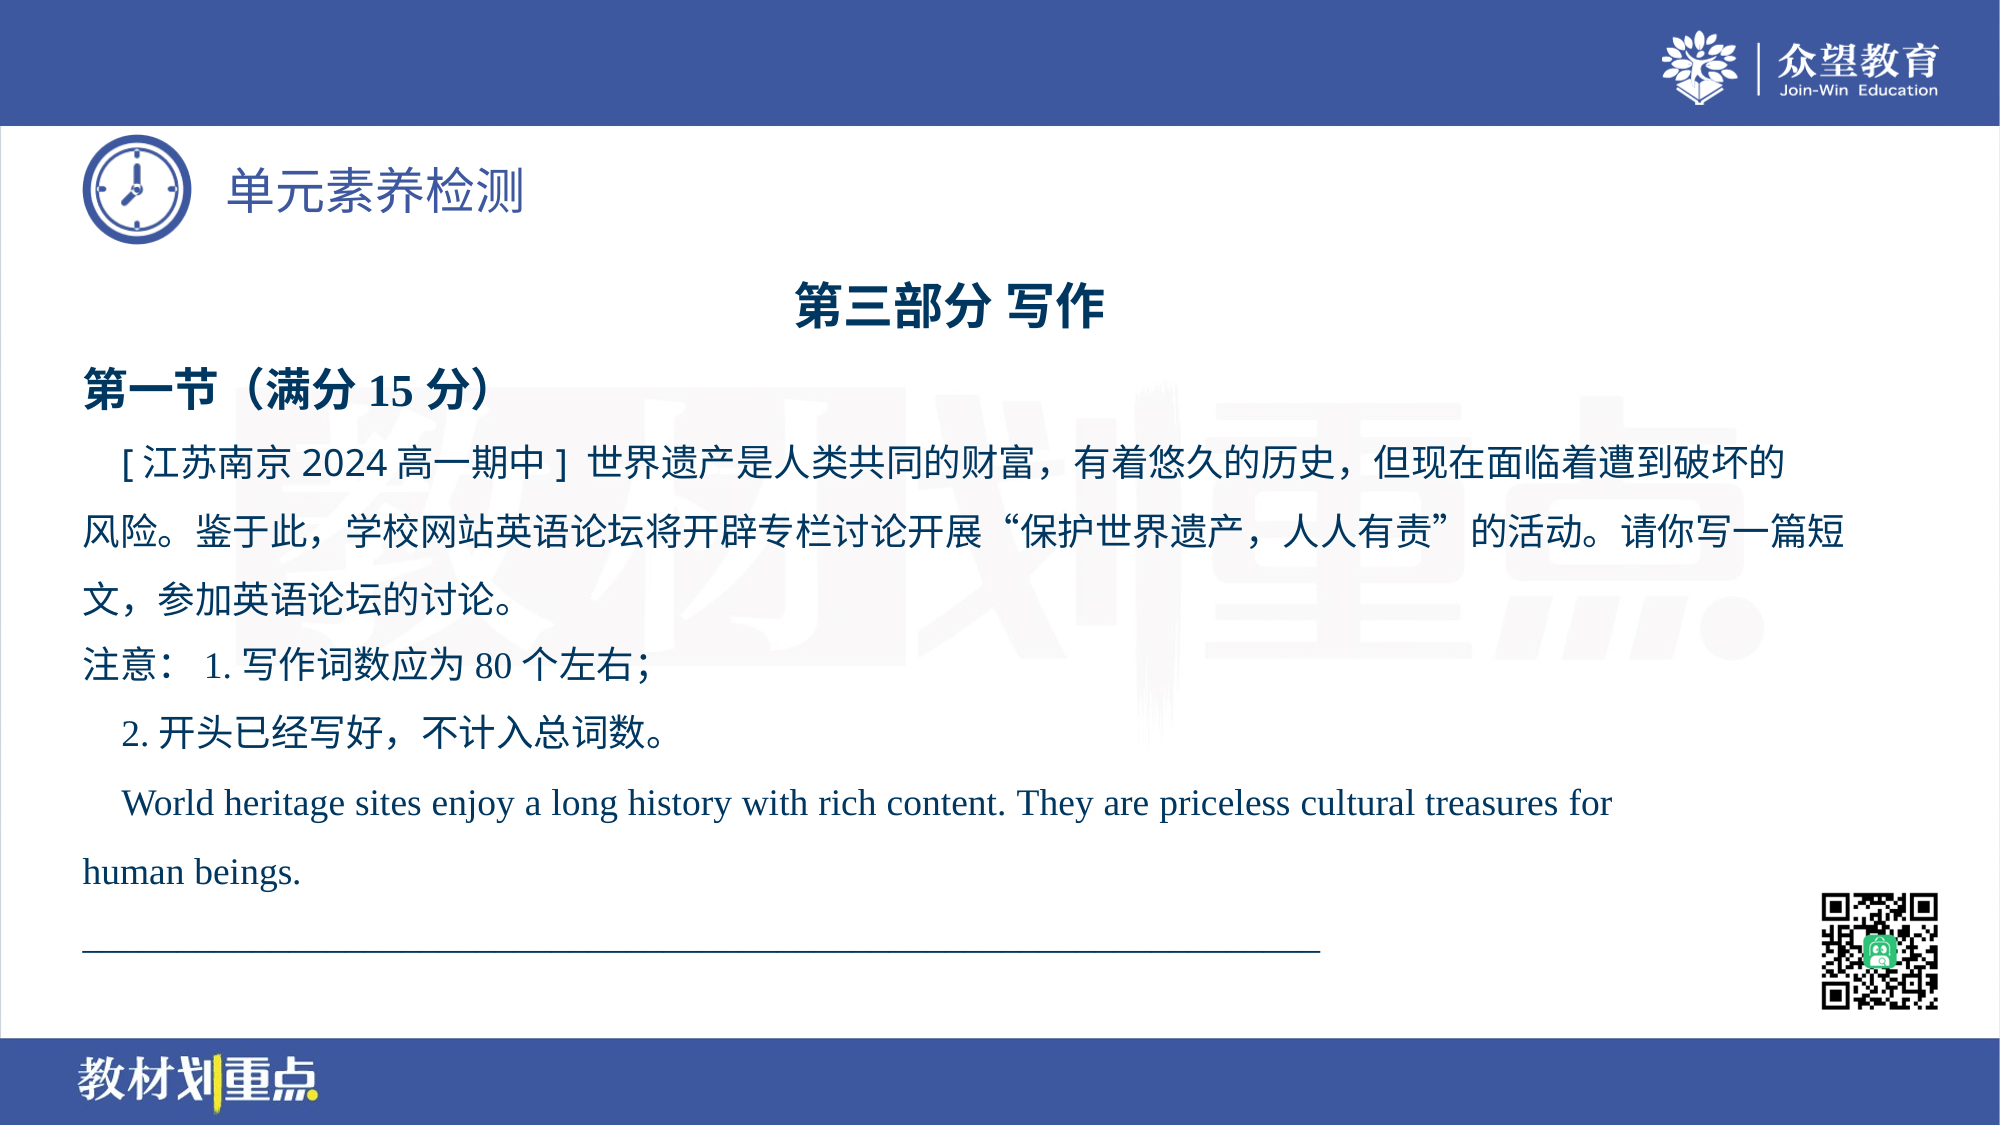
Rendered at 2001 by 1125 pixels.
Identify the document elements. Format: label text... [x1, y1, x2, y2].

text_box 2.开头已经写好，不计入总词数。 World heritage sites enjoy a long history with rich content. They are priceless cultural treasures for human beings. __________________________________________________________________ [82, 685, 1817, 950]
text_box [江苏南京2024高一期中] 世界遗产是人类共同的财富，有着悠久的历史，但现在面临着遭到破坏的 风险。鉴于此，学校网站英语论坛将开辟专栏讨论开展“保护世界遗产，人人有责”的活动。请你写一篇短 文，参加英语论坛的讨论。 注意：1.写作词数应为80个左右； [82, 414, 1817, 680]
picture [0, 0, 2000, 1125]
text_box 第三部分 写作 [82, 247, 1817, 334]
text_box 第一节（满分15分） [82, 334, 1817, 414]
